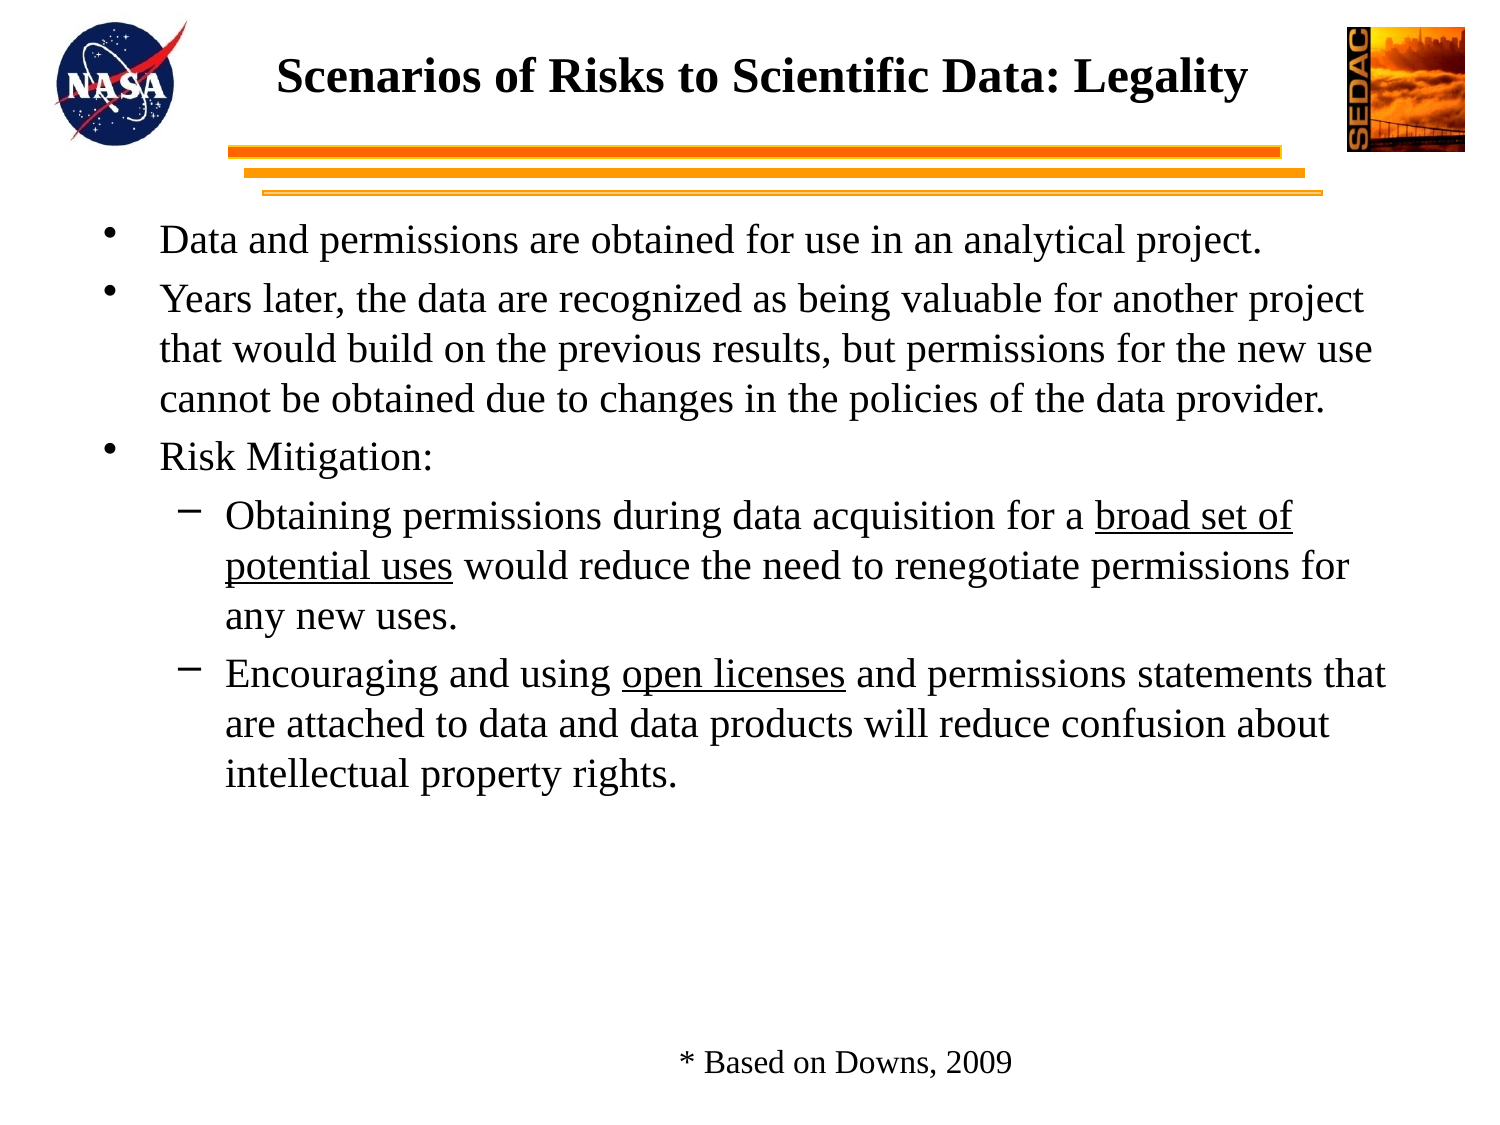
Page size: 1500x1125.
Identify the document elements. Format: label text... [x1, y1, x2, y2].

picture [0, 0, 228, 160]
text_box * Based on Downs, 2009 [663, 1032, 1059, 1088]
picture [1347, 27, 1465, 152]
title Scenarios of Risks to Scientific Data: Legality [261, 19, 1288, 132]
list Data and permissions are obtained for use in an analytical project. Years later, the data are recognized as being valuable for another project that would build on the previous results, but permissions for the new use cannot be obtained due to changes in the policies of the data provider. Risk Mitigation: Obtaining permissions during data acquisition for a broad set of potential uses would reduce the need to renegotiate permissions for any new uses. Encouraging and using open licenses and permissions statements that are attached to data and data products will reduce confusion about intellectual property rights. [88, 204, 1415, 1020]
